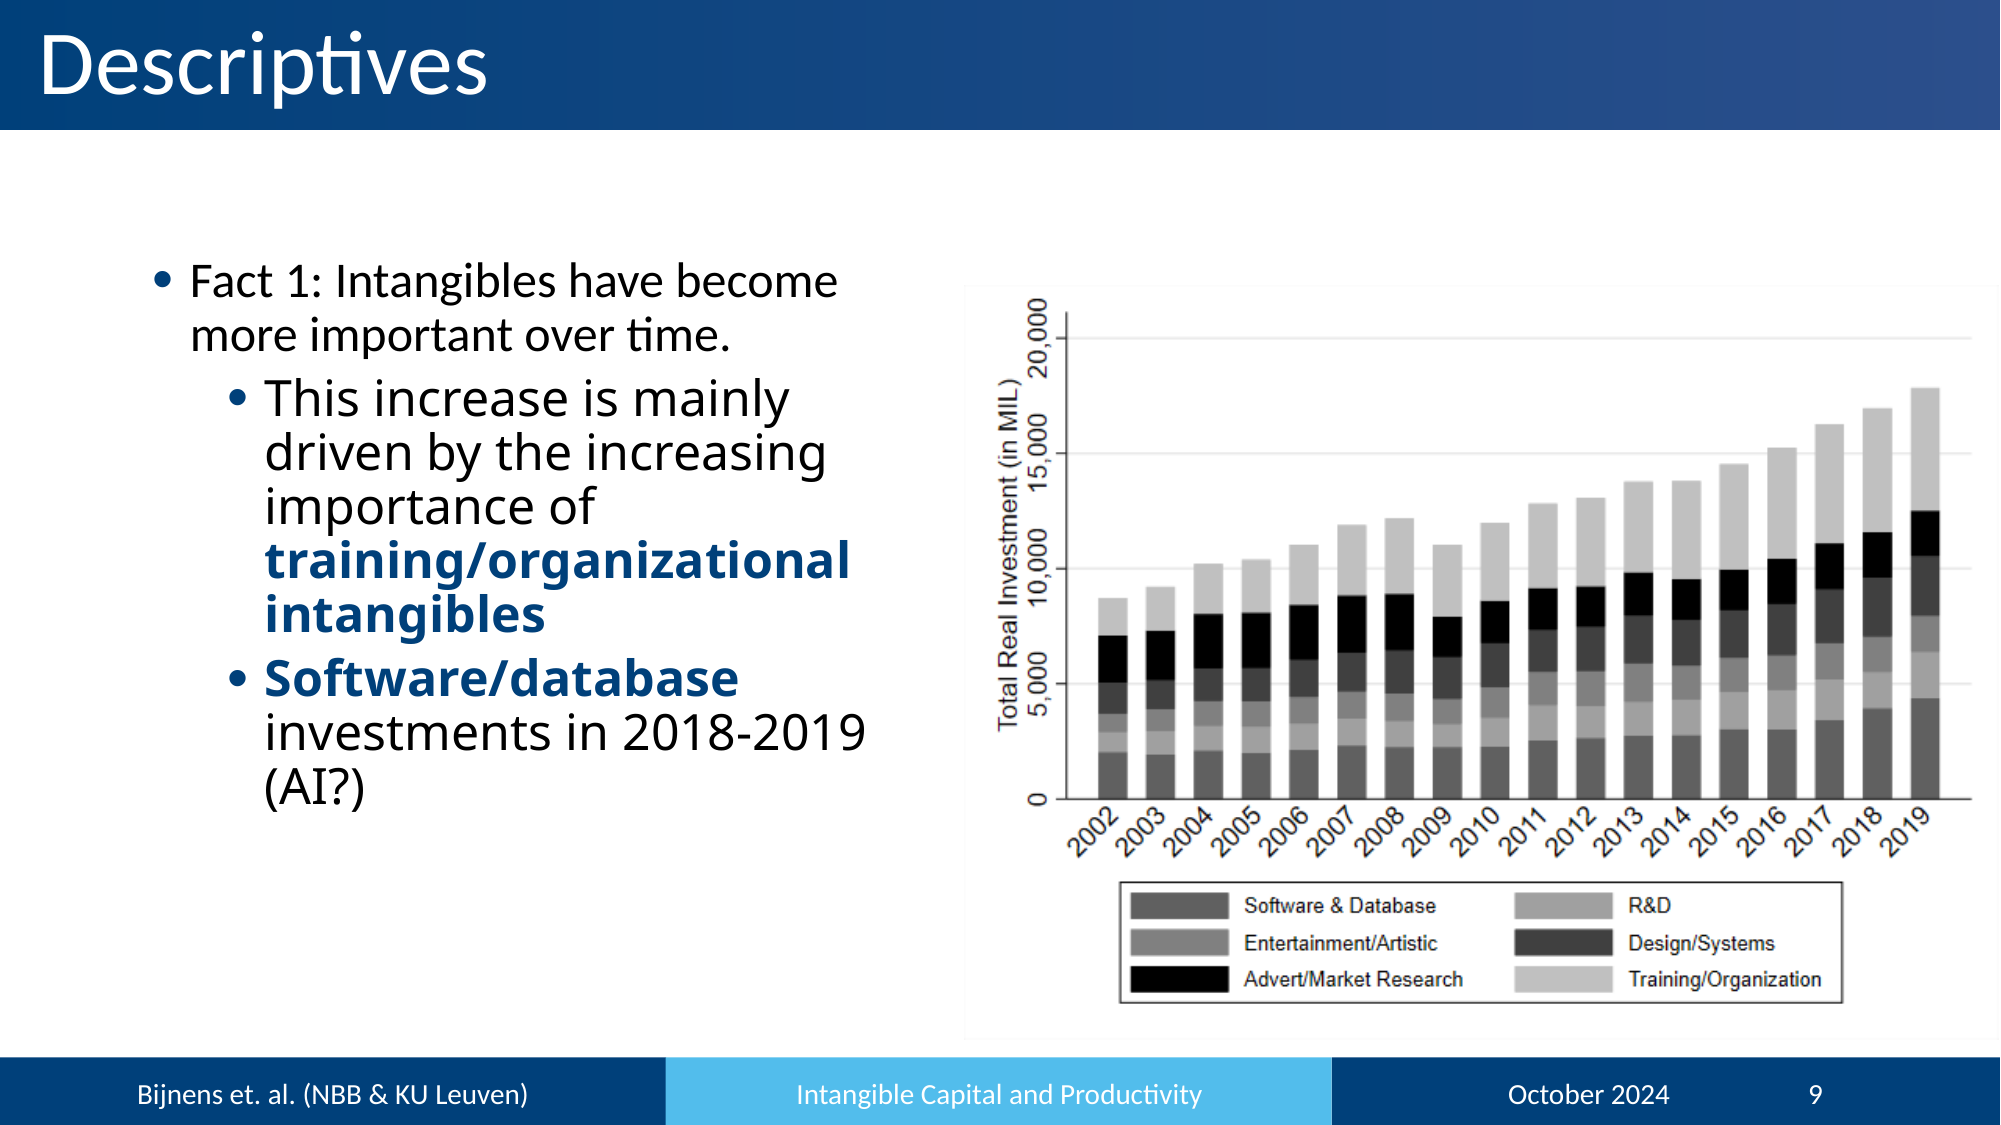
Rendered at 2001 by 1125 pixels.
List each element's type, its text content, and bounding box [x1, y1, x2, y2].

list Fact 1: Intangibles have become more important over time. This increase is mainly driven by the increasing importance of training/organizational intangibles Software/database investments in 2018-2019 (AI?) [137, 247, 965, 1067]
picture [964, 285, 1999, 1040]
text_box Bijnens et. al. (NBB & KU Leuven) [0, 1067, 666, 1118]
title Descriptives [0, 0, 2000, 130]
text_box Intangible Capital and Productivity [666, 1067, 1332, 1118]
text_box October 2024 9 [1332, 1067, 1999, 1118]
